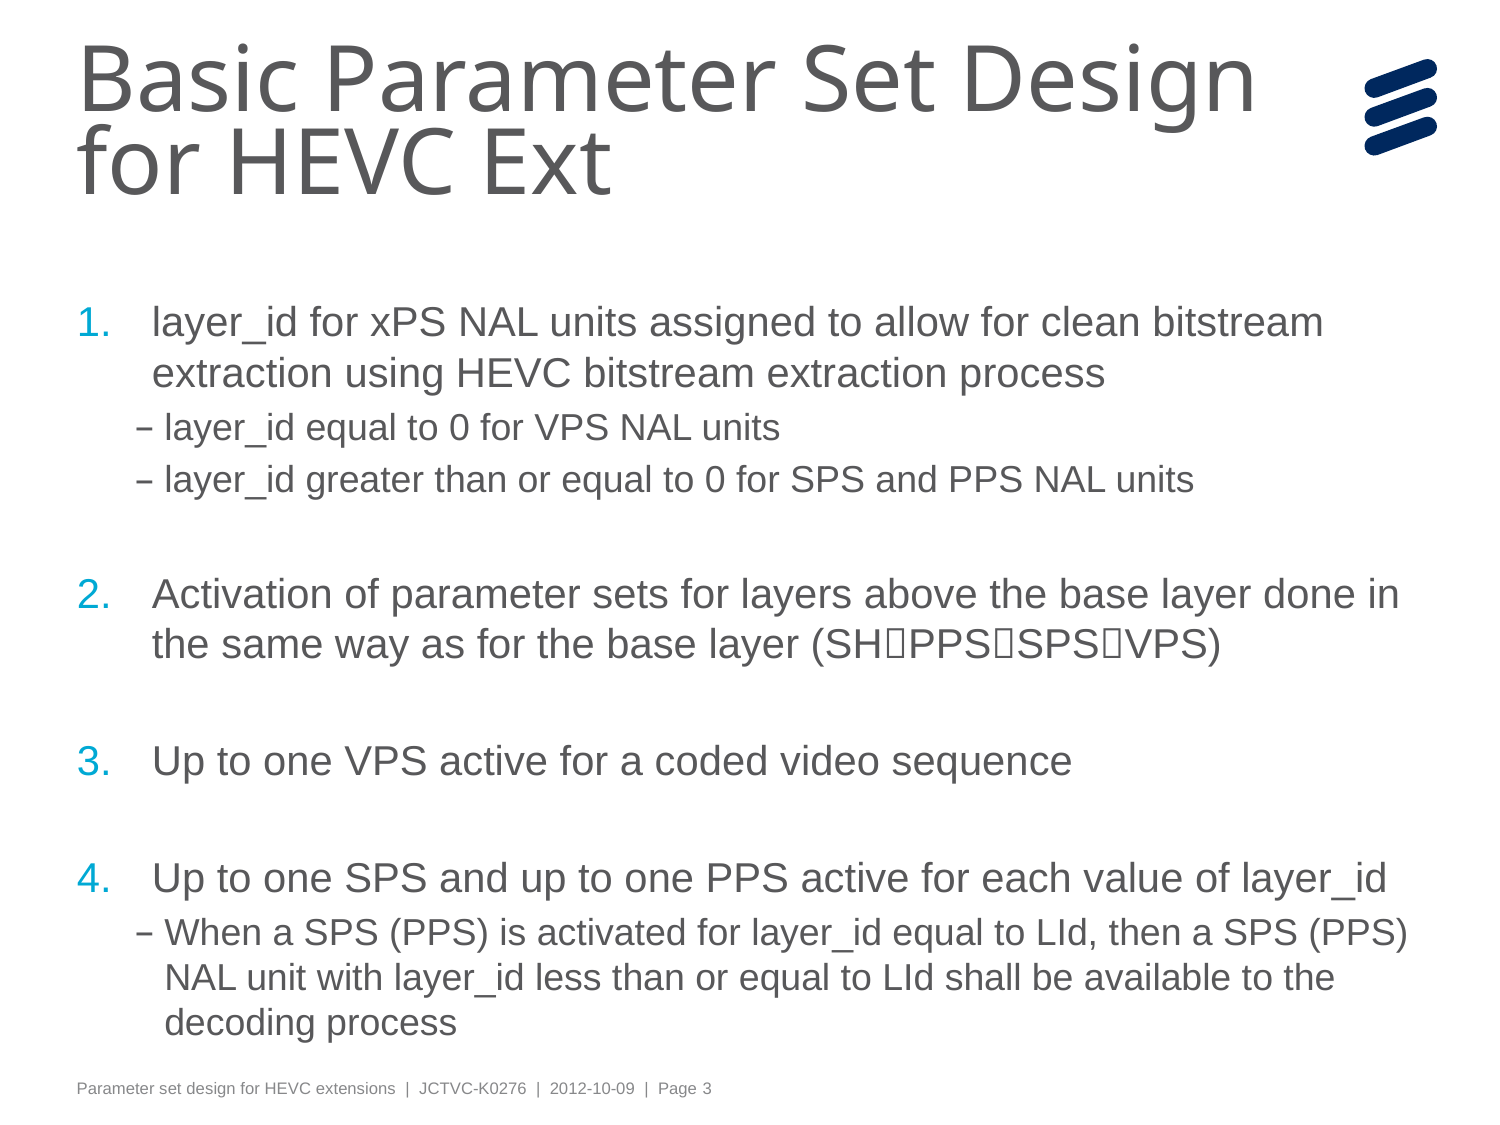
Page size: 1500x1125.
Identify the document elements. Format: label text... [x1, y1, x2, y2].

title Basic Parameter Set Design for HEVC Ext [64, 39, 1295, 218]
list layer_id for xPS NAL units assigned to allow for clean bitstream extraction using HEVC bitstream extraction process layer_id equal to 0 for VPS NAL units layer_id greater than or equal to 0 for SPS and PPS NAL units Activation of parameter sets for layers above the base layer done in the same way as for the base layer (SHPPSSPSVPS) Up to one VPS active for a coded video sequence Up to one SPS and up to one PPS active for each value of layer_id When a SPS (PPS) is activated for layer_id equal to LId, then a SPS (PPS) NAL unit with layer_id less than or equal to LId shall be available to the decoding process [64, 295, 1436, 928]
